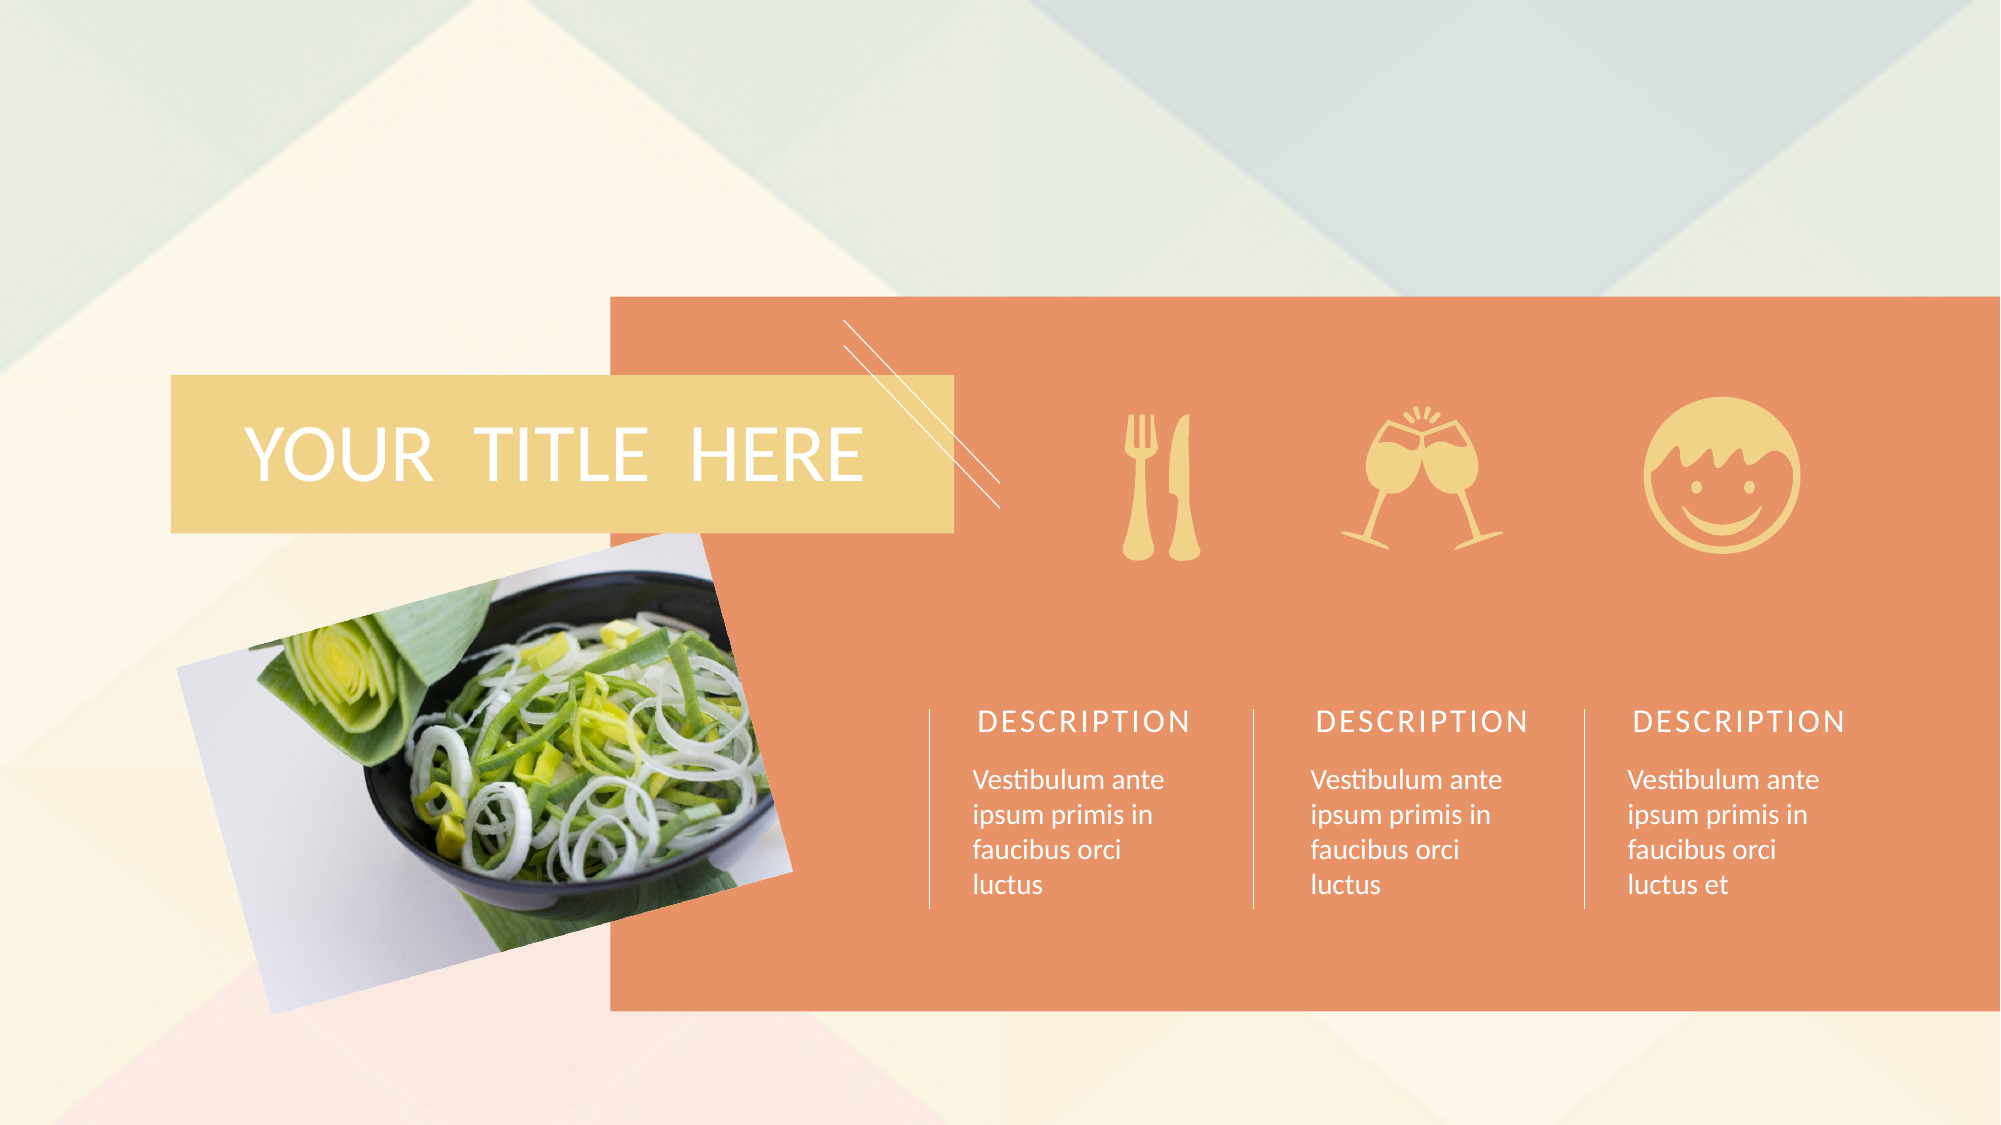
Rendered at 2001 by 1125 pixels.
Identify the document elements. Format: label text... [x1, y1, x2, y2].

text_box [1341, 404, 1503, 550]
text_box Vestibulum ante ipsum primis in faucibus orci luctus et [1612, 752, 1838, 908]
title Your Title Here [229, 345, 1896, 563]
text_box [609, 296, 2000, 1012]
text_box DESCRIPTION [1617, 692, 1861, 747]
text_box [843, 320, 1000, 484]
text_box DESCRIPTION [1300, 692, 1544, 747]
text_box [1643, 396, 1801, 554]
text_box [170, 374, 229, 534]
text_box [1122, 414, 1158, 561]
text_box DESCRIPTION [962, 692, 1206, 747]
text_box Vestibulum ante ipsum primis in faucibus orci luctus [957, 752, 1211, 908]
text_box Vestibulum ante ipsum primis in faucibus orci luctus [1295, 752, 1549, 908]
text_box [843, 484, 1000, 509]
text_box [1169, 414, 1201, 562]
picture [0, 0, 2001, 1125]
